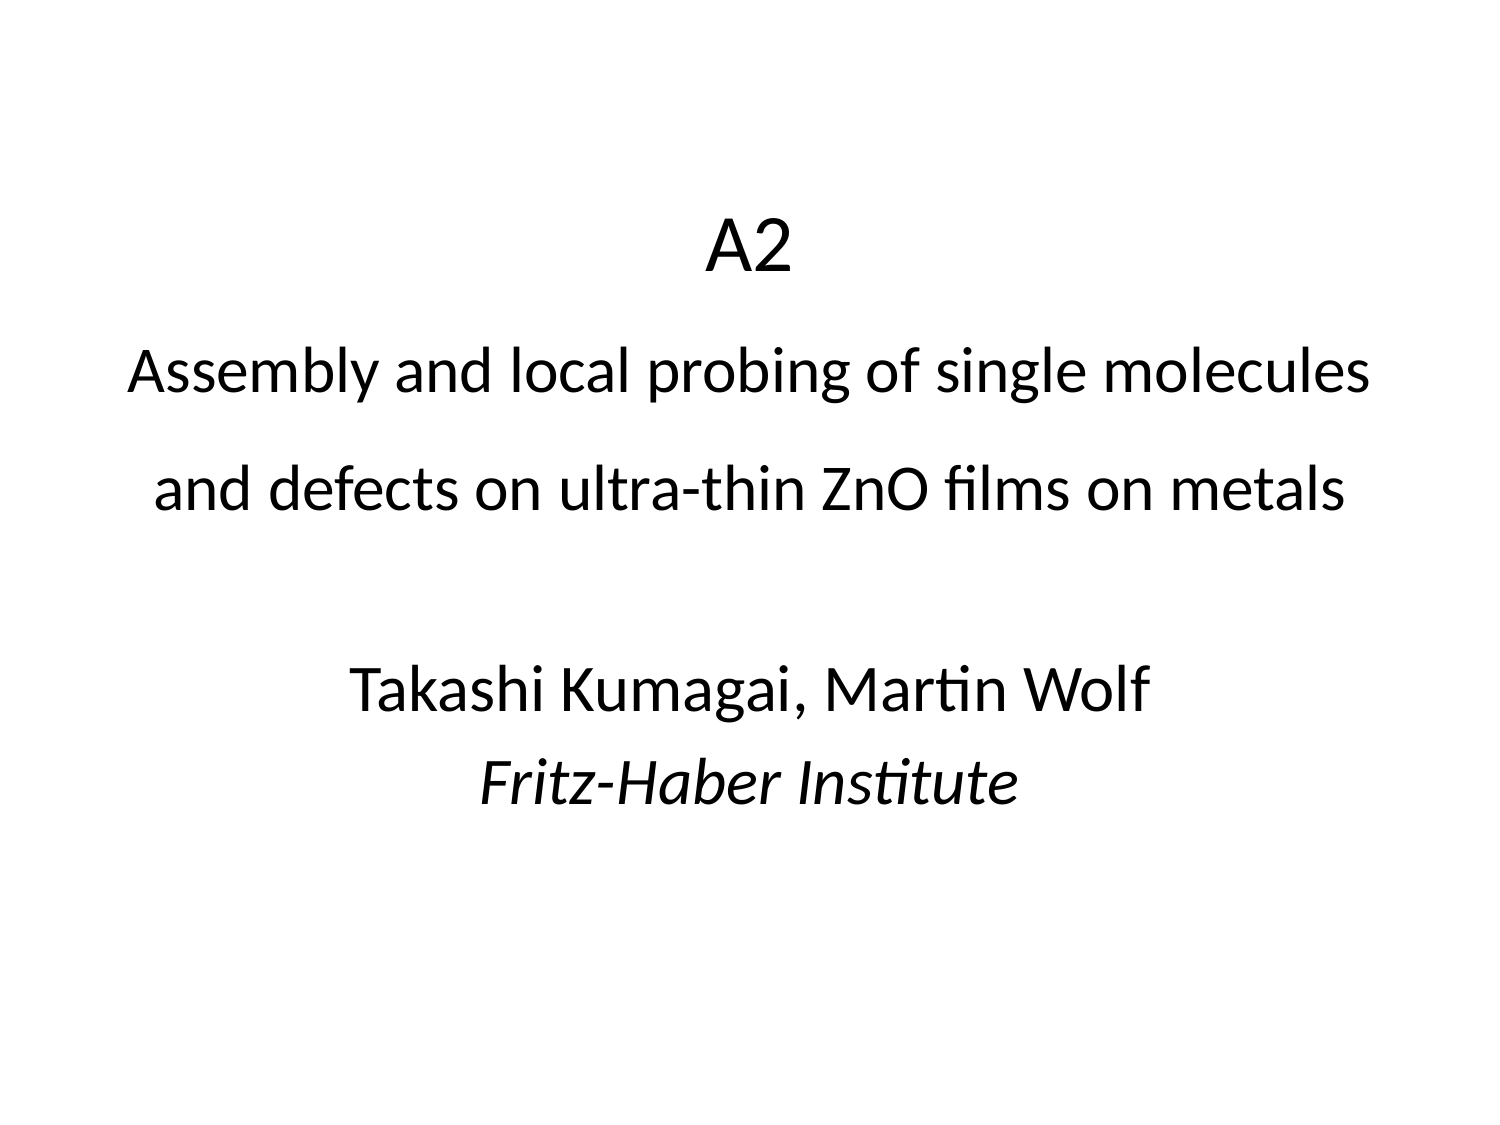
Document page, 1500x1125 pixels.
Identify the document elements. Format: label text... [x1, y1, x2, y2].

title A2 Assembly and local probing of single molecules and defects on ultra-thin ZnO films on metals [112, 125, 1388, 539]
subtitle Takashi Kumagai, Martin Wolf Fritz-Haber Institute [225, 637, 1275, 925]
